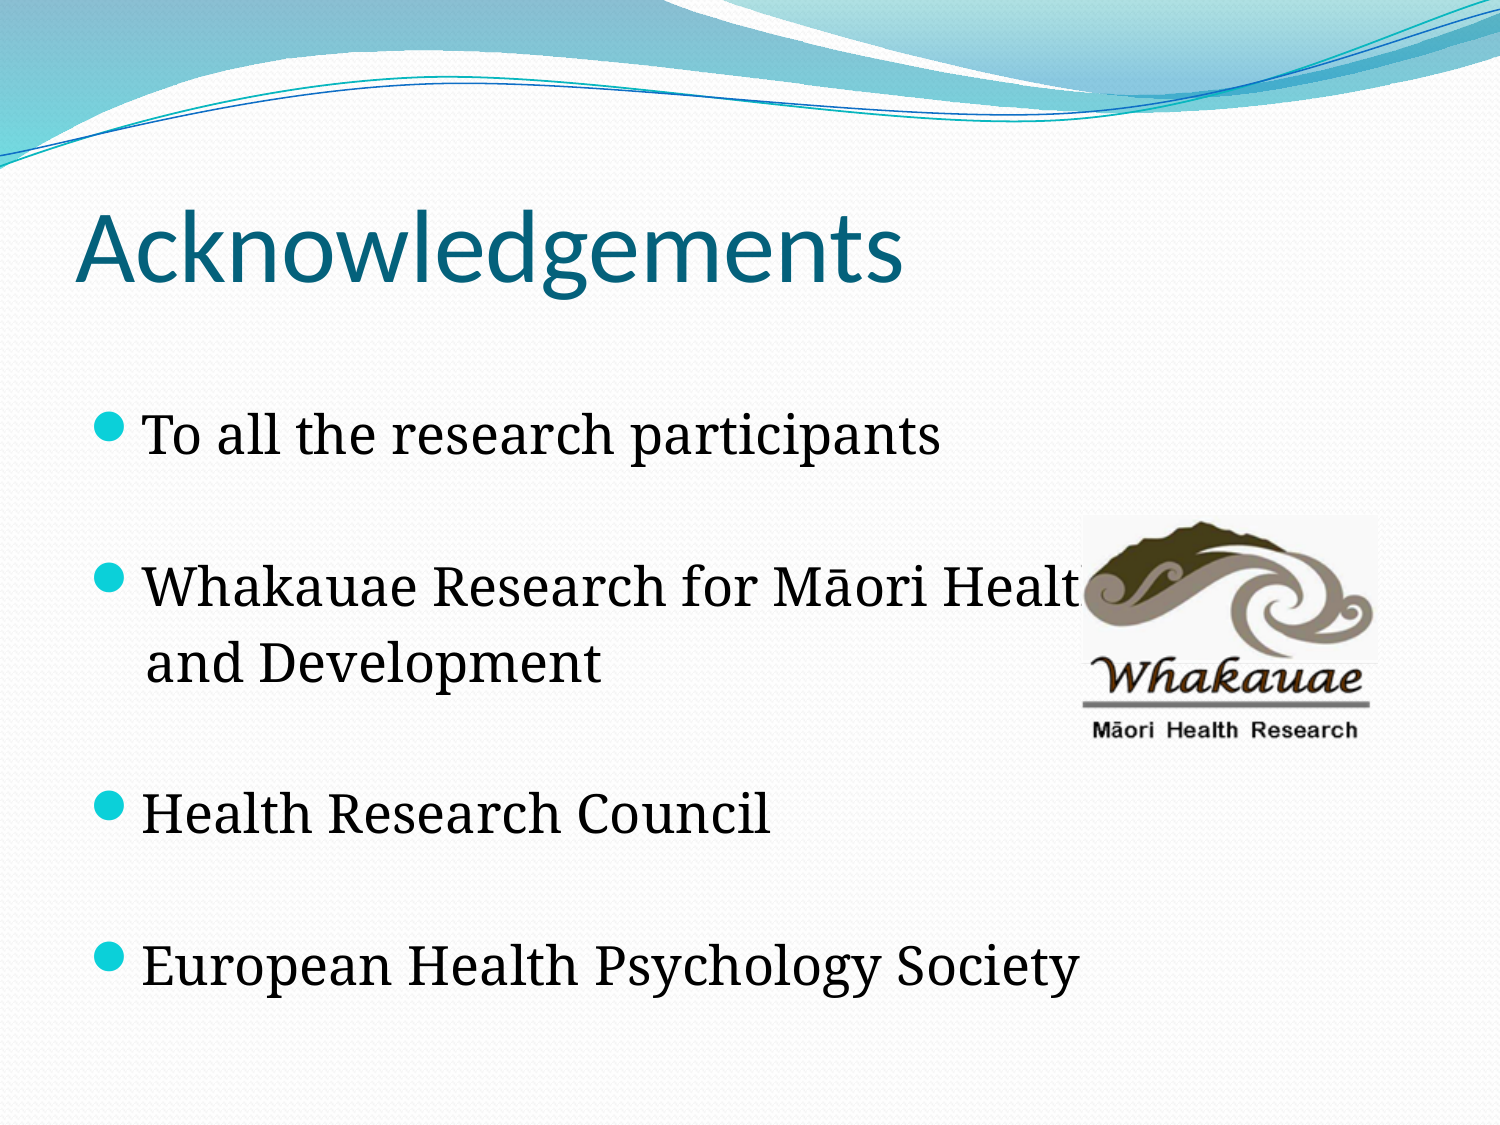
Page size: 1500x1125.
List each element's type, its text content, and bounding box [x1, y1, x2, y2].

picture [1080, 514, 1378, 750]
title Acknowledgements [75, 115, 1425, 303]
list To all the research participants Whakauae Research for Māori Health and Development Health Research Council European Health Psychology Society [75, 317, 1425, 1038]
